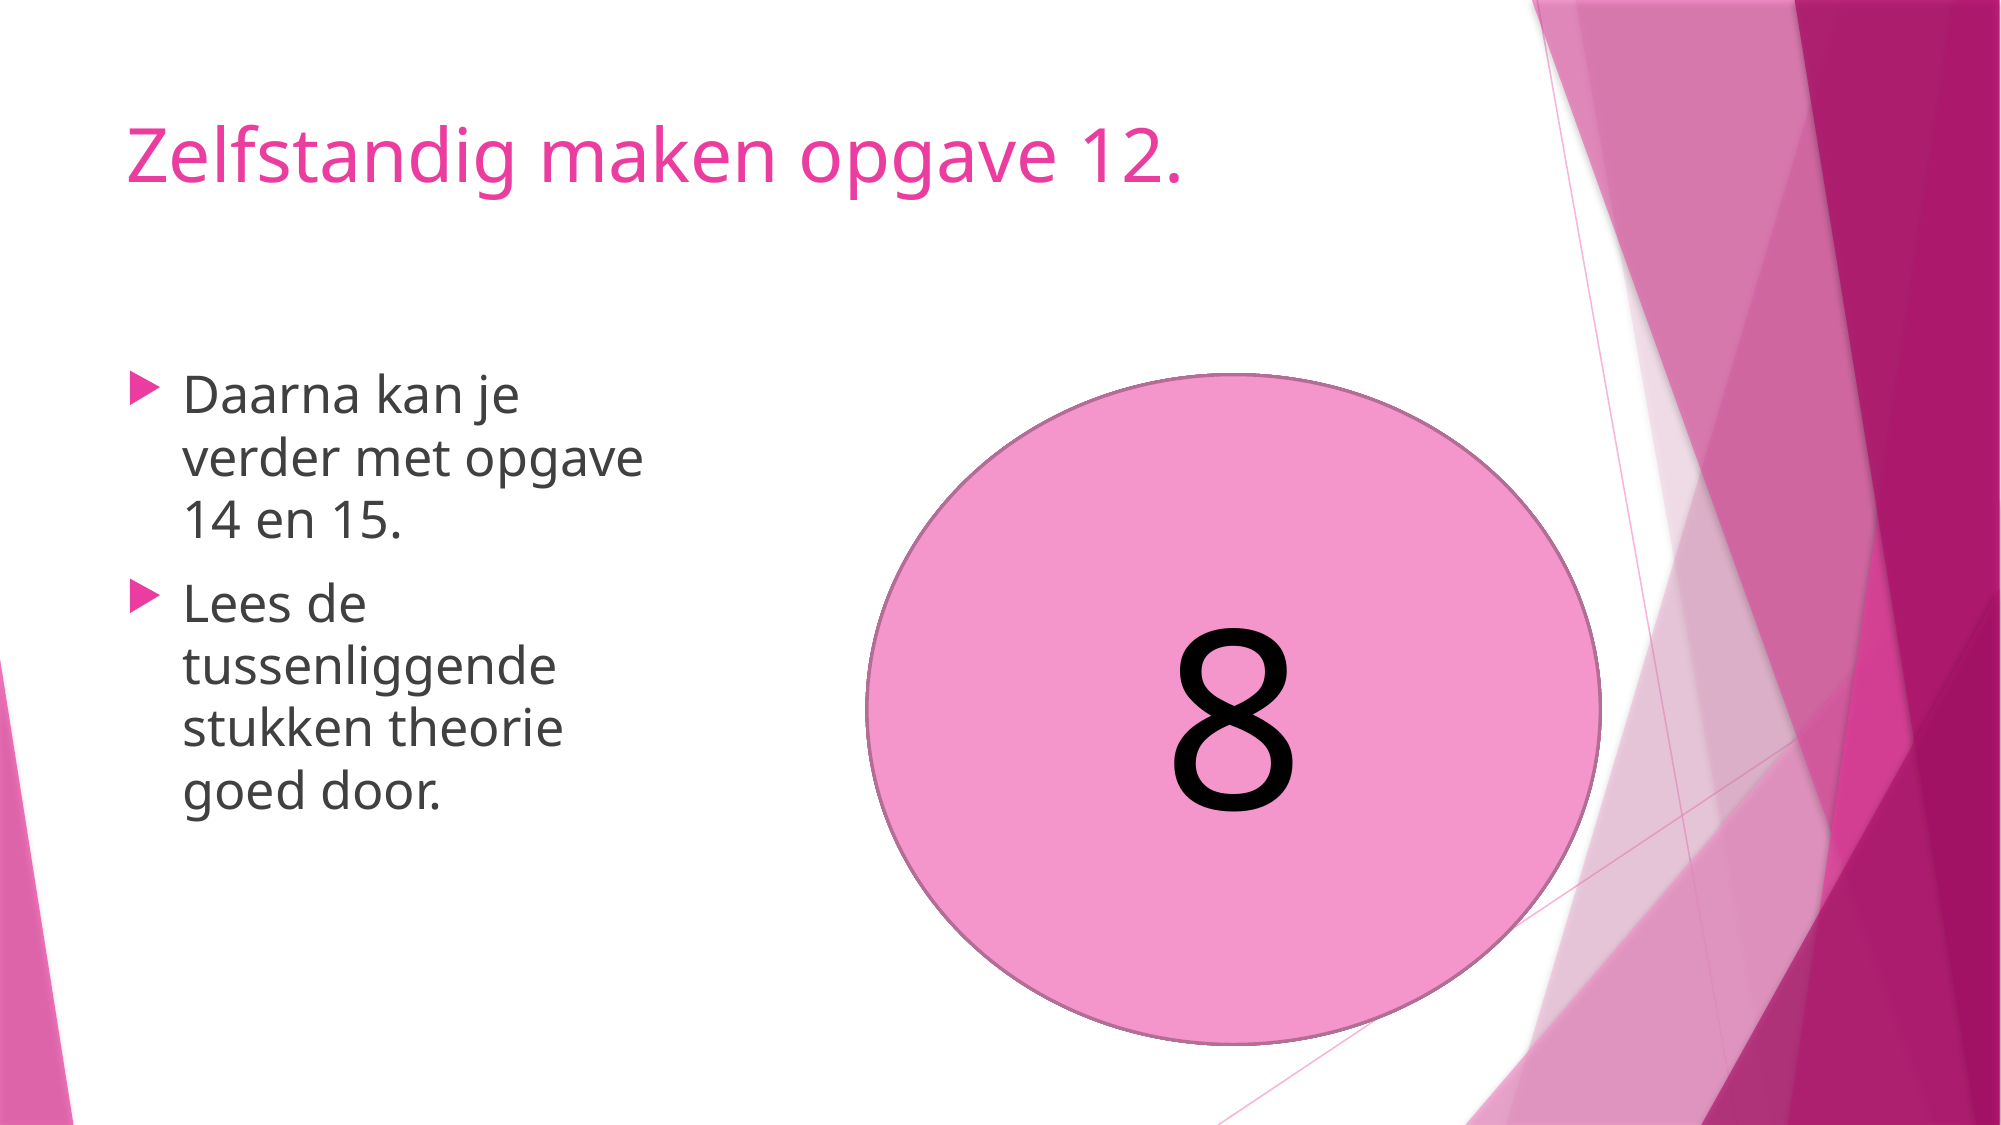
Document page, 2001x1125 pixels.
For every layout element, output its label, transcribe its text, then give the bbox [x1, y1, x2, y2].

text_box 8 [865, 373, 1602, 1046]
title Zelfstandig maken opgave 12. [111, 99, 1522, 317]
list Daarna kan je verder met opgave 14 en 15. Lees de tussenliggende stukken theorie goed door. [111, 354, 703, 992]
